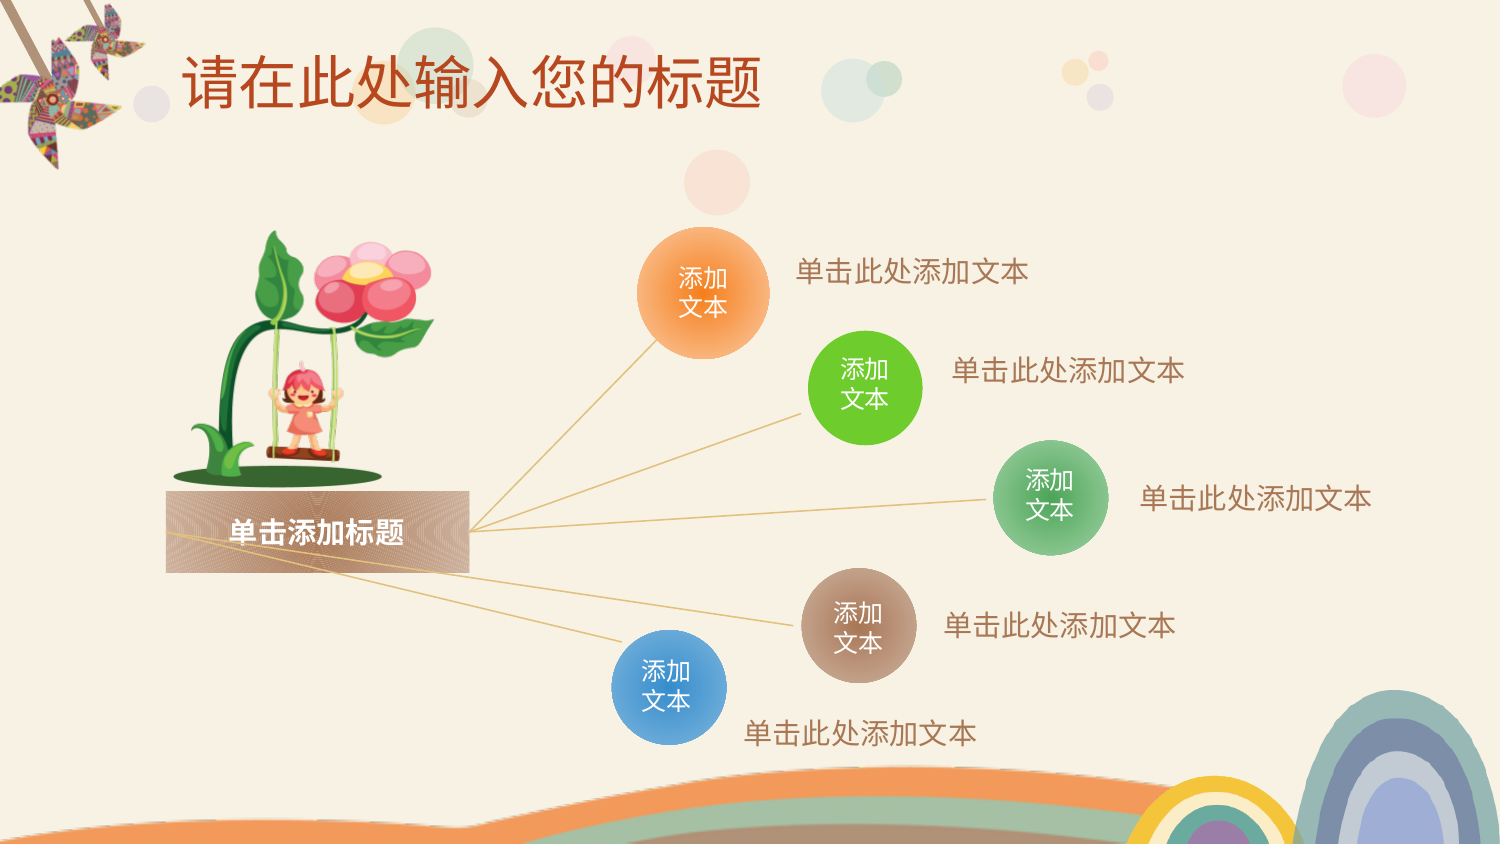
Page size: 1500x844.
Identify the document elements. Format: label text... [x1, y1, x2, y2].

picture [0, 690, 1500, 844]
text_box 请在此处输入您的标题 [165, 39, 935, 124]
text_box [801, 568, 917, 683]
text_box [637, 227, 770, 359]
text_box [611, 630, 727, 745]
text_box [993, 440, 1109, 556]
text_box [165, 491, 470, 573]
text_box 单击此处添加文本 [1124, 472, 1389, 523]
picture [0, 0, 152, 185]
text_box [469, 532, 622, 642]
text_box 单击此处添加文本 [936, 345, 1201, 395]
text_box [469, 338, 659, 532]
text_box 单击此处添加文本 [780, 246, 1045, 296]
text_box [659, 413, 802, 532]
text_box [802, 499, 987, 532]
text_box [622, 532, 794, 626]
text_box 单击此处添加文本 [928, 600, 1192, 651]
text_box 单击此处添加文本 [728, 708, 993, 758]
picture [165, 226, 443, 492]
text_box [807, 330, 923, 446]
